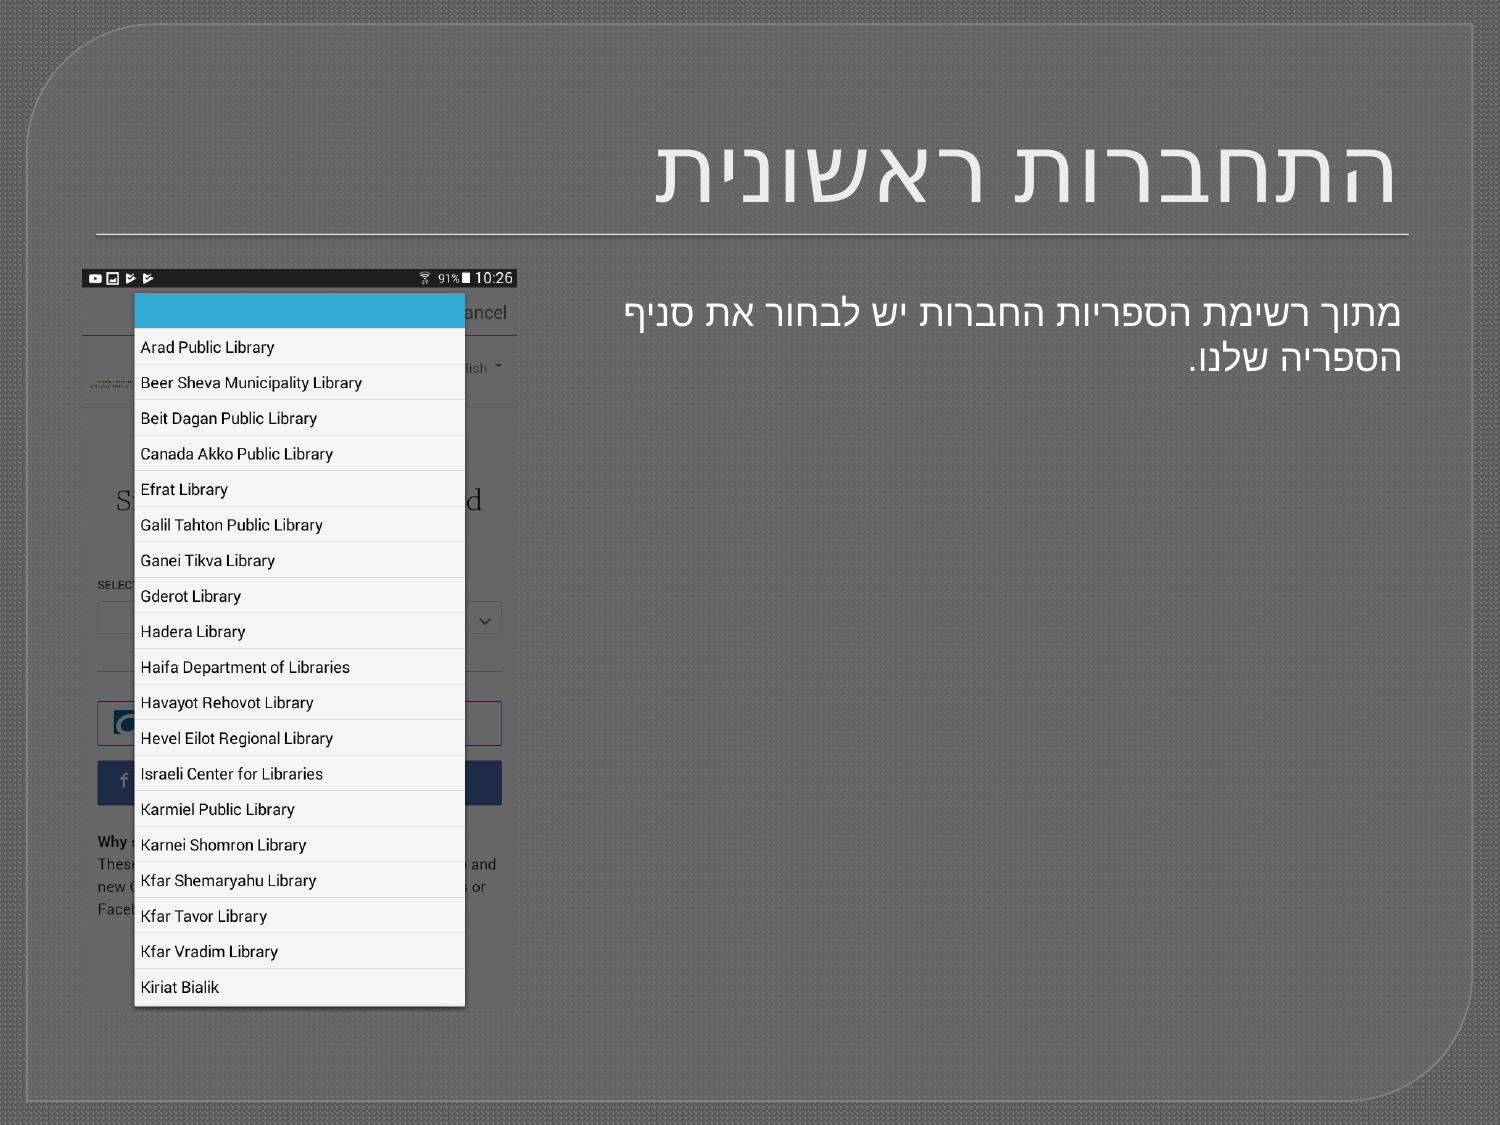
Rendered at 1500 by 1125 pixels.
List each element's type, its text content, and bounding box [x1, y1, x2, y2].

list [81, 269, 518, 1013]
title התחברות ראשונית [75, 41, 1425, 230]
text_box מתוך רשימת הספריות החברות יש לבחור את סניף הספריה שלנו. [550, 281, 1418, 386]
